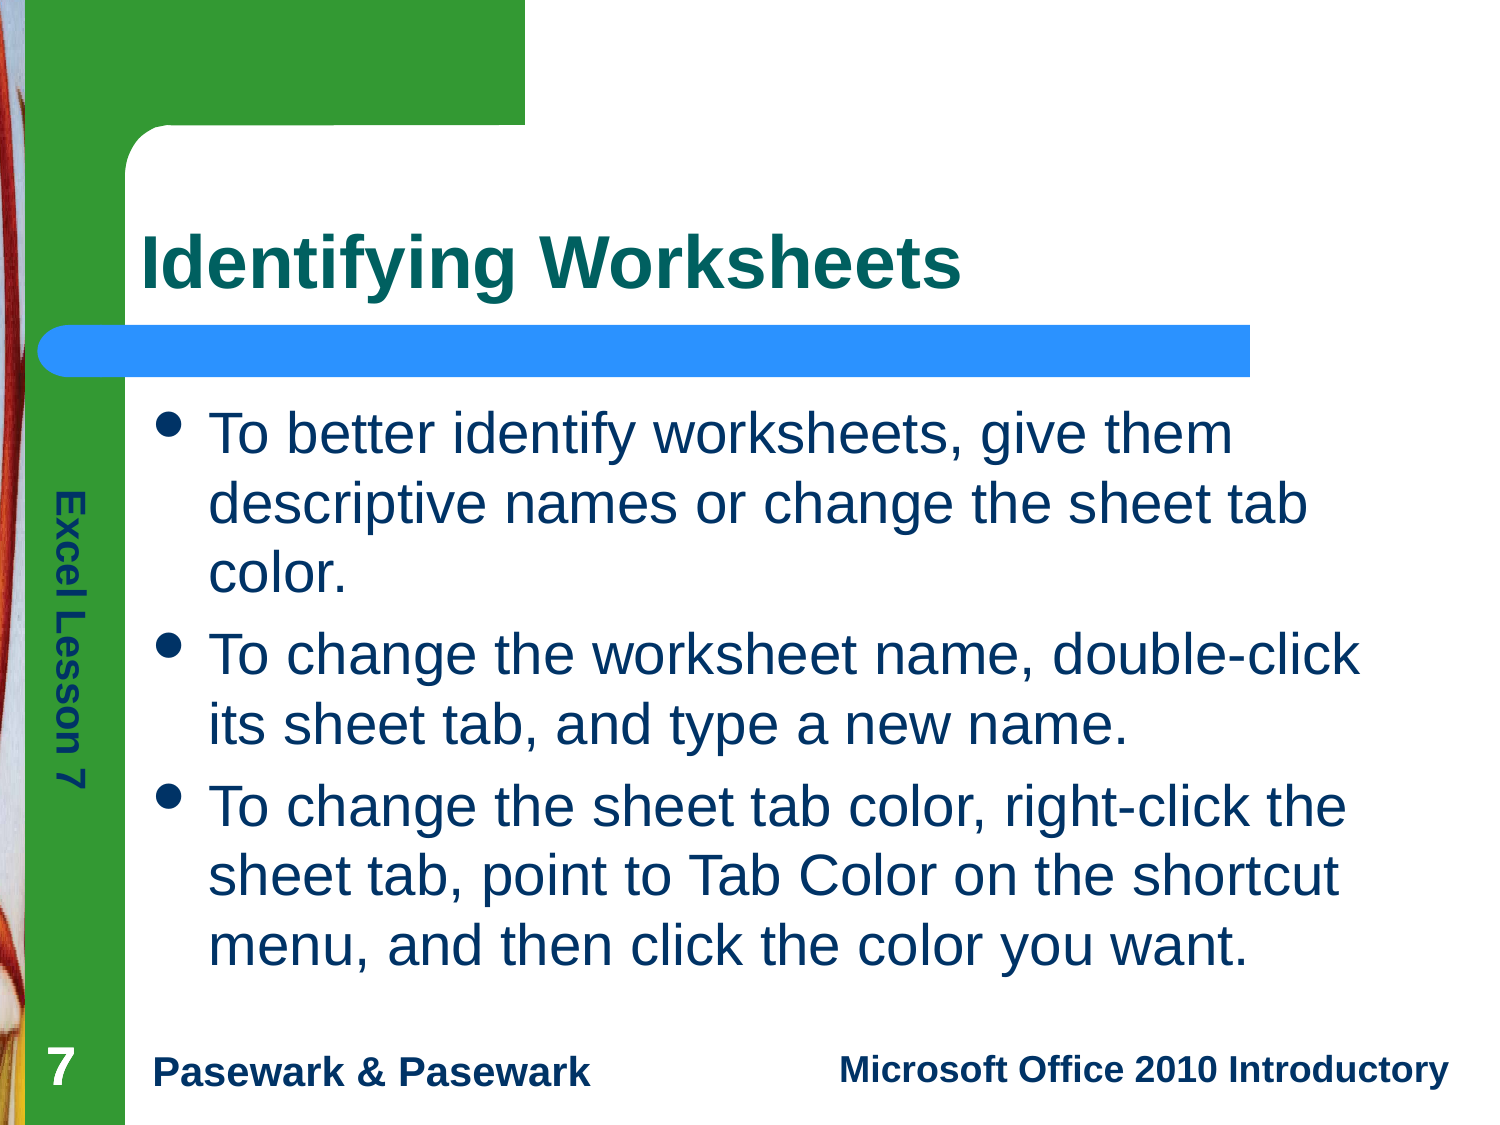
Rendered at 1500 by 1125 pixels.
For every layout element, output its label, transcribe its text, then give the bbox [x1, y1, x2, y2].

picture [0, 0, 25, 1125]
text_box 7 [13, 1023, 111, 1105]
list To better identify worksheets, give them descriptive names or change the sheet tab color. To change the worksheet name, double-click its sheet tab, and type a new name. To change the sheet tab color, right-click the sheet tab, point to Tab Color on the shortcut menu, and then click the color you want. [137, 387, 1438, 1125]
title Identifying Worksheets [124, 124, 1500, 313]
